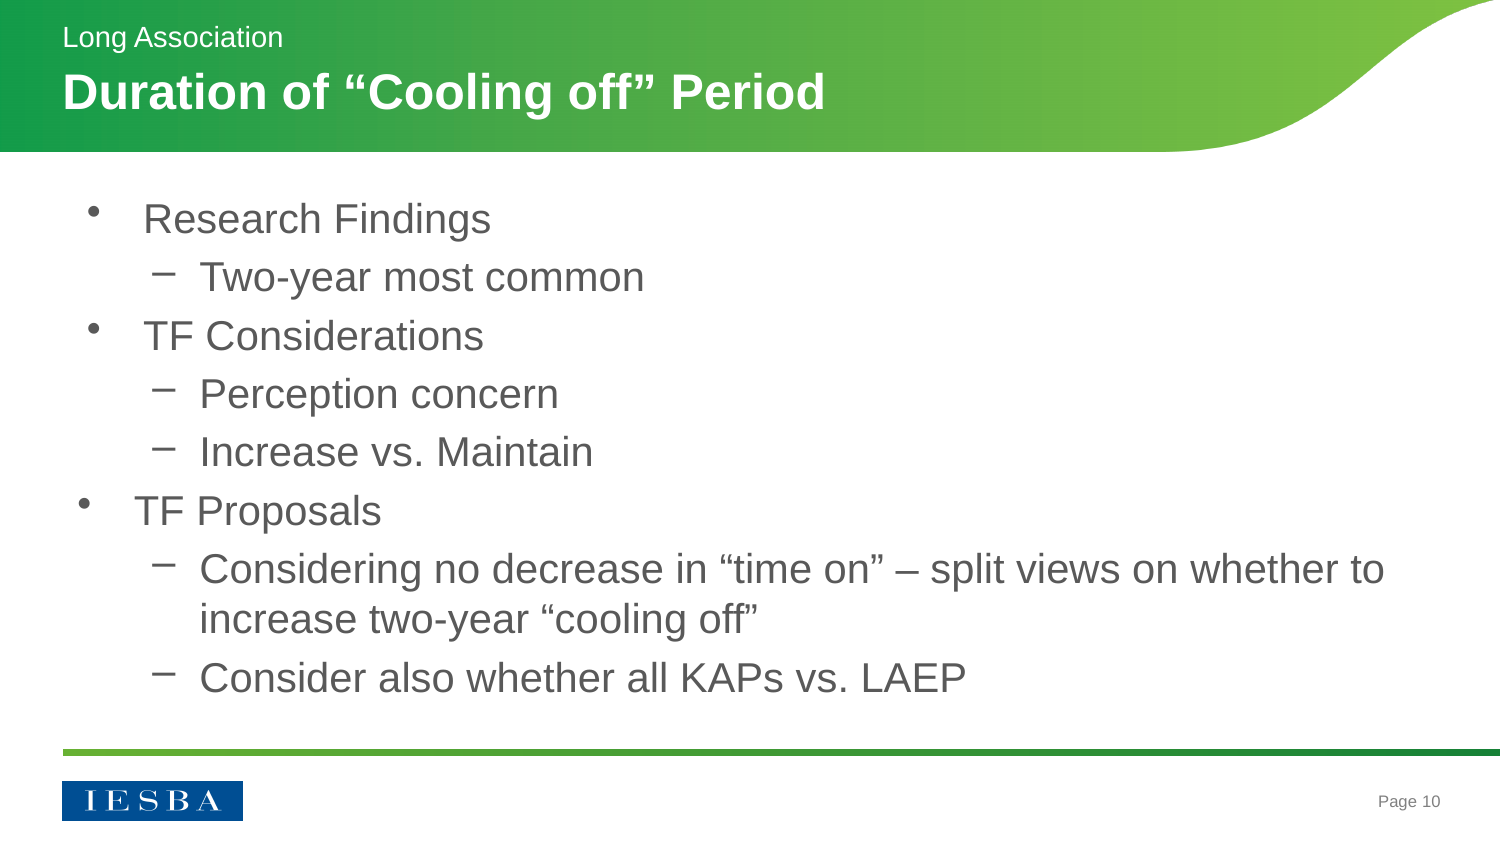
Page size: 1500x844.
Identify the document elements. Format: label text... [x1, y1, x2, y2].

picture [62, 781, 243, 821]
picture [0, 0, 1497, 152]
subtitle Long Association [62, 18, 500, 47]
title Duration of “Cooling off” Period [62, 56, 1300, 122]
list Research Findings Two-year most common TF Considerations Perception concern Increase vs. Maintain TF Proposals Considering no decrease in “time on” – split views on whether to increase two-year “cooling off” Consider also whether all KAPs vs. LAEP [62, 184, 1450, 691]
